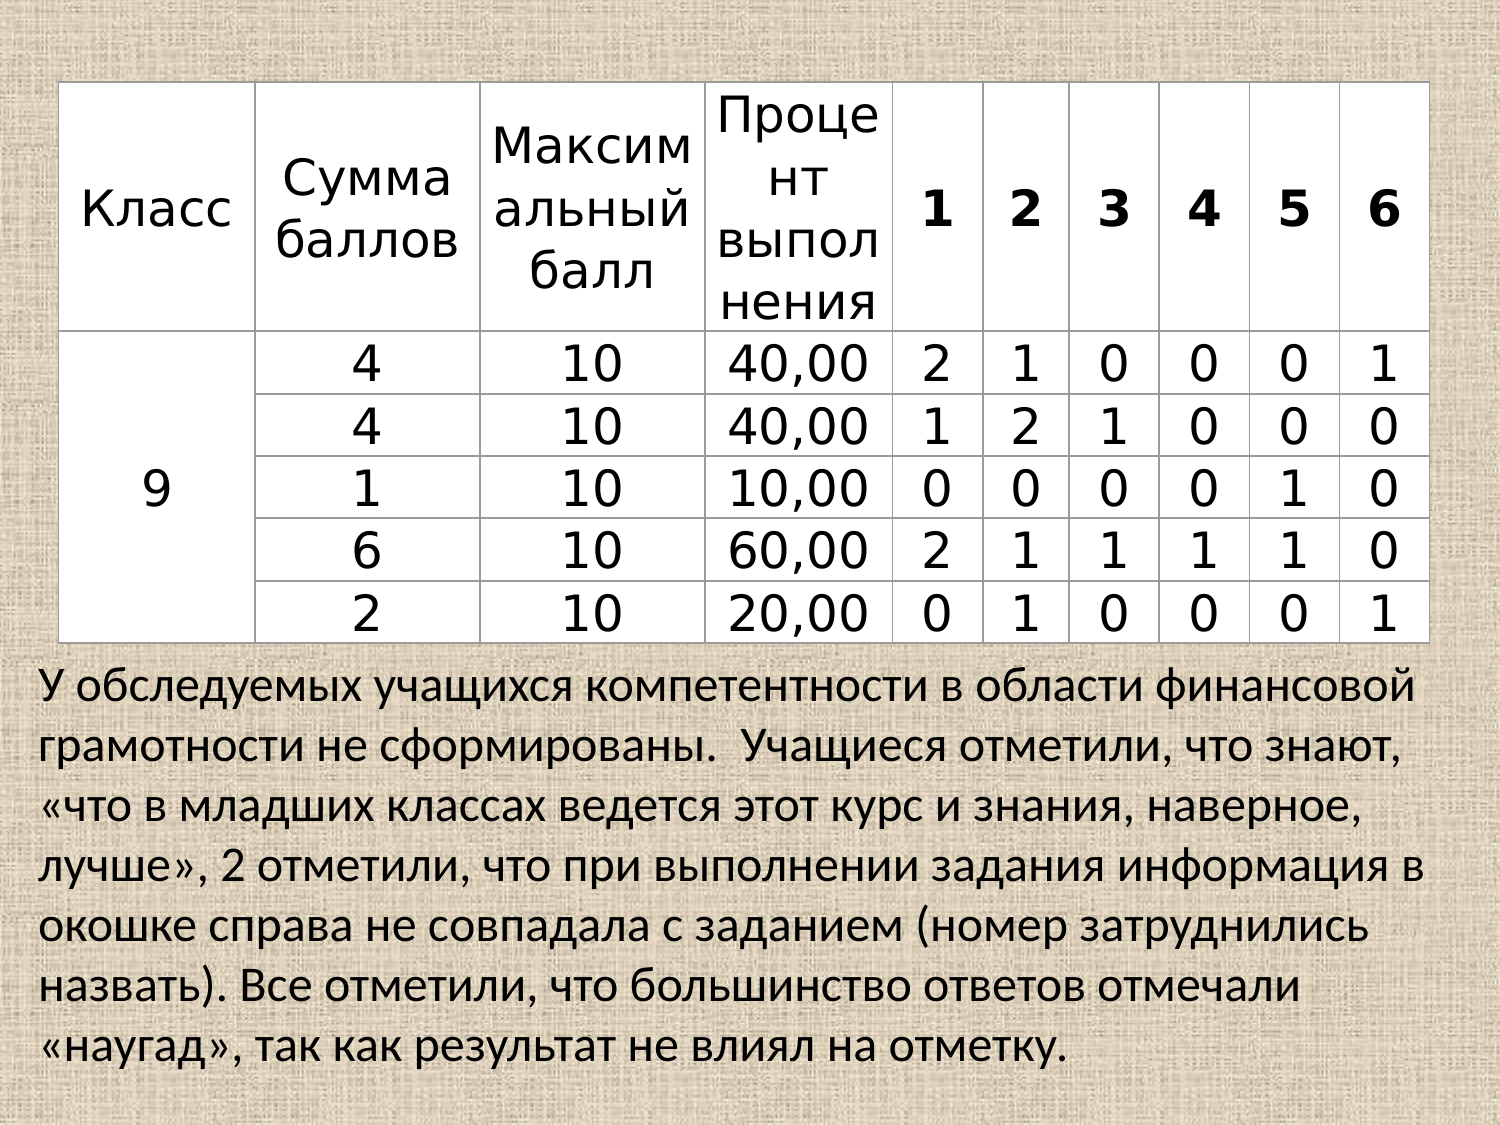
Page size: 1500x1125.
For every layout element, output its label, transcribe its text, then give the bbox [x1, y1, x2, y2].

table_cell 2 [893, 519, 982, 580]
table_header Процент выполнения [706, 83, 892, 330]
table_cell 0 [1160, 582, 1249, 642]
table_header 5 [1250, 83, 1339, 330]
table_header Класс [59, 83, 254, 330]
table_cell 0 [1160, 457, 1249, 517]
table_cell 10 [481, 395, 704, 455]
table_cell 4 [256, 332, 479, 393]
table_cell 1 [1340, 582, 1429, 642]
table_cell 6 [256, 519, 479, 580]
table_cell 0 [1160, 395, 1249, 455]
table_cell 1 [1250, 457, 1339, 517]
table_cell 0 [1340, 519, 1429, 580]
table_header 3 [1070, 83, 1158, 330]
table_cell 1 [893, 395, 982, 455]
table_header 6 [1340, 83, 1429, 330]
table_cell 1 [984, 519, 1068, 580]
table_cell 1 [1070, 395, 1158, 455]
table_cell 0 [1250, 332, 1339, 393]
table_cell 0 [893, 582, 982, 642]
table_cell 1 [1250, 519, 1339, 580]
table_cell 2 [984, 395, 1068, 455]
table_cell 10 [481, 332, 704, 393]
table_cell 9 [59, 332, 254, 642]
table_cell 10,00 [706, 457, 892, 517]
table_cell 0 [1160, 332, 1249, 393]
table_cell 0 [1070, 457, 1158, 517]
table_cell 0 [984, 457, 1068, 517]
table_header 2 [984, 83, 1068, 330]
table_header Максимальный балл [481, 83, 704, 330]
table_cell 0 [1340, 457, 1429, 517]
table_cell 40,00 [706, 395, 892, 455]
table_cell 1 [1160, 519, 1249, 580]
table_cell 10 [481, 519, 704, 580]
table_cell 10 [481, 457, 704, 517]
text_box У обследуемых учащихся компетентности в области финансовой грамотности не сформированы. Учащиеся отметили, что знают, «что в младших классах ведется этот курс и знания, наверное, лучше», 2 отметили, что при выполнении задания информация в окошке справа не совпадала с заданием (номер затруднились назвать). Все отметили, что большинство ответов отмечали «наугад», так как результат не влиял на отметку. [23, 644, 1442, 1080]
table_cell 0 [1250, 395, 1339, 455]
table_cell 1 [1340, 332, 1429, 393]
table_cell 0 [1340, 395, 1429, 455]
table_cell 0 [893, 457, 982, 517]
table_cell 2 [893, 332, 982, 393]
table_cell 20,00 [706, 582, 892, 642]
table_cell 0 [1250, 582, 1339, 642]
table_cell 2 [256, 582, 479, 642]
table_cell 1 [256, 457, 479, 517]
table_header 1 [893, 83, 982, 330]
table_cell 4 [256, 395, 479, 455]
table_cell 1 [984, 582, 1068, 642]
table_header 4 [1160, 83, 1249, 330]
table_cell 0 [1070, 582, 1158, 642]
table_cell 10 [481, 582, 704, 642]
table_cell 1 [984, 332, 1068, 393]
table_cell 1 [1070, 519, 1158, 580]
picture [0, 0, 1500, 1125]
table_header Сумма баллов [256, 83, 479, 330]
table_cell 60,00 [706, 519, 892, 580]
table_cell 40,00 [706, 332, 892, 393]
table_cell 0 [1070, 332, 1158, 393]
